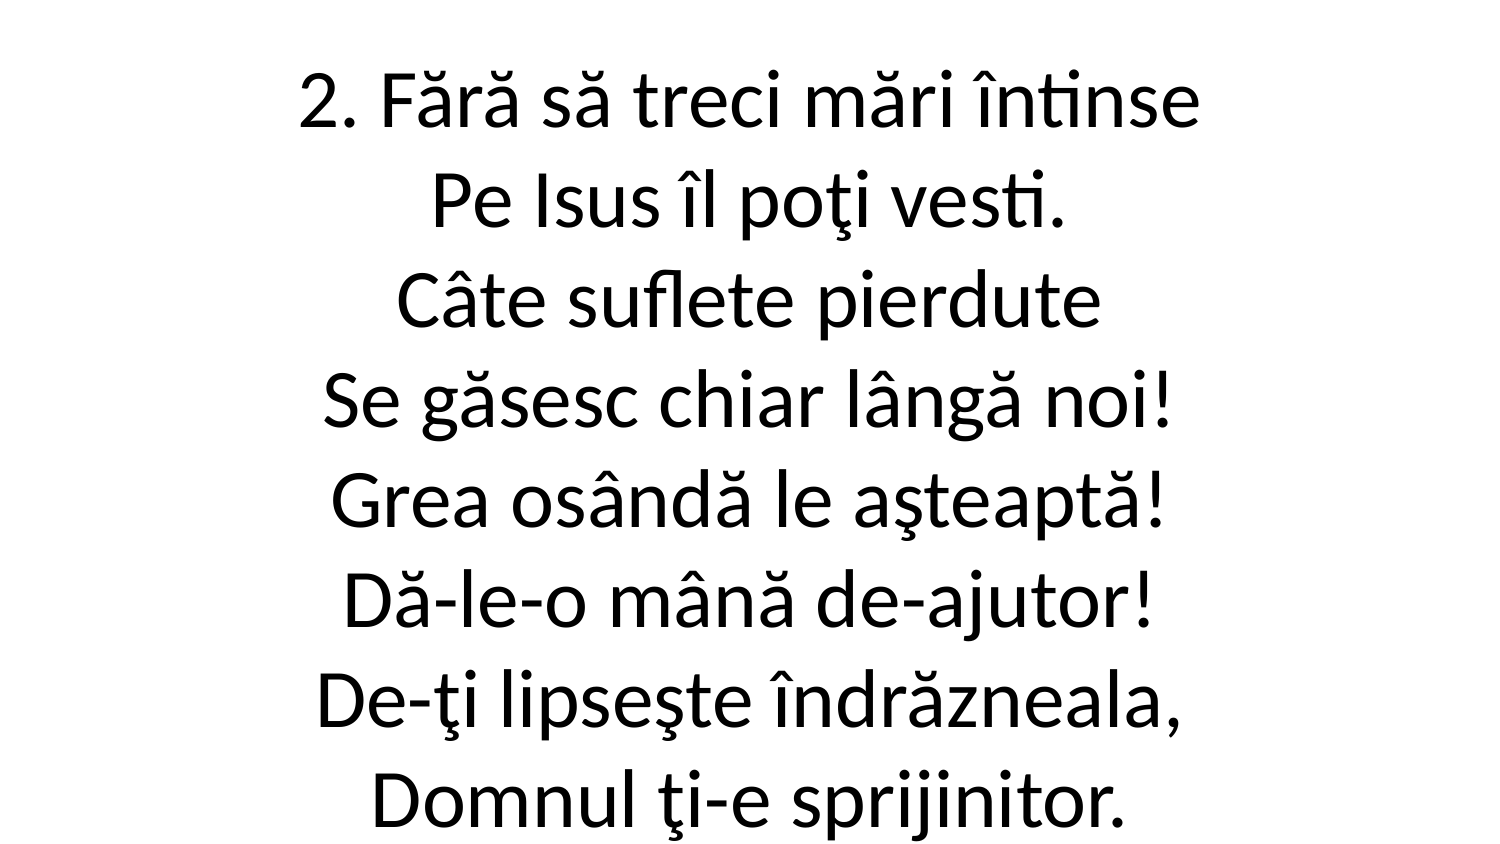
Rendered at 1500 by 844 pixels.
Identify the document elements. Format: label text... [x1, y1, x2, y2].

text_box 2. Fără să treci mări întinse Pe Isus îl poţi vesti. Câte suflete pierdute Se găsesc chiar lângă noi! Grea osândă le aşteaptă! Dă-le-o mână de-ajutor! De-ţi lipseşte îndrăzneala, Domnul ţi-e sprijinitor. [282, 0, 1218, 844]
